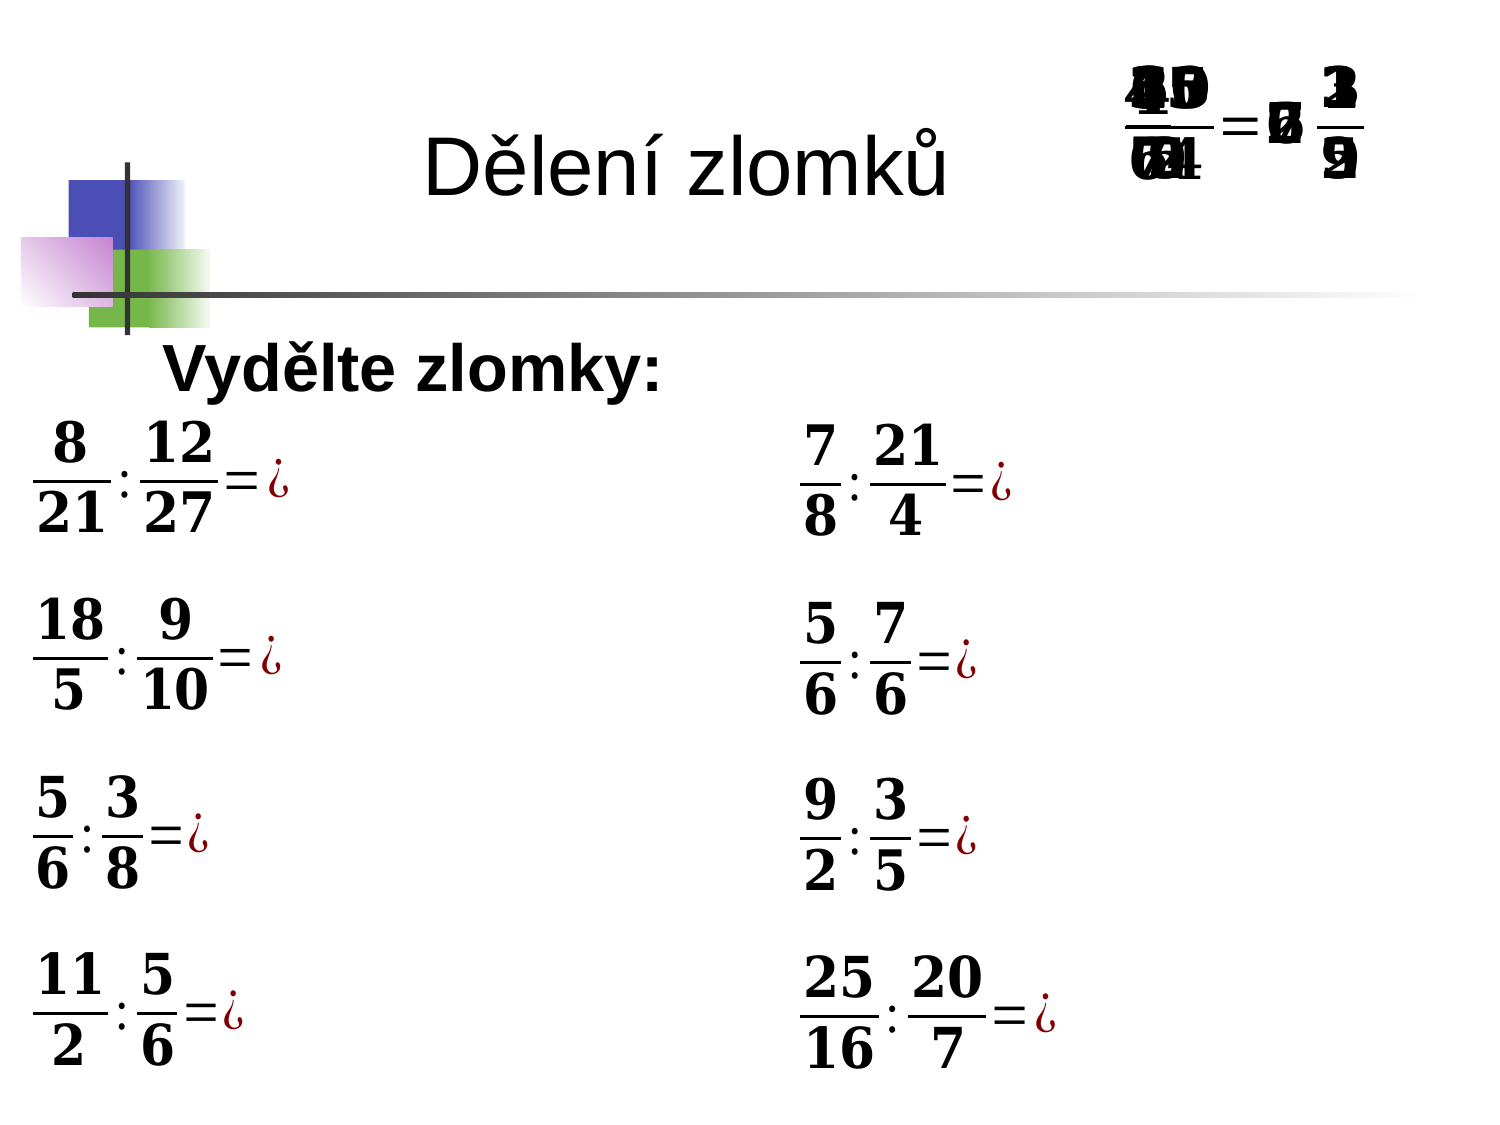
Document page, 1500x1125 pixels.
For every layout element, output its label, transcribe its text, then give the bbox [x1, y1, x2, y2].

text_box Vydělte zlomky: [88, 317, 739, 413]
text_box Dělení zlomků [199, 104, 1174, 220]
